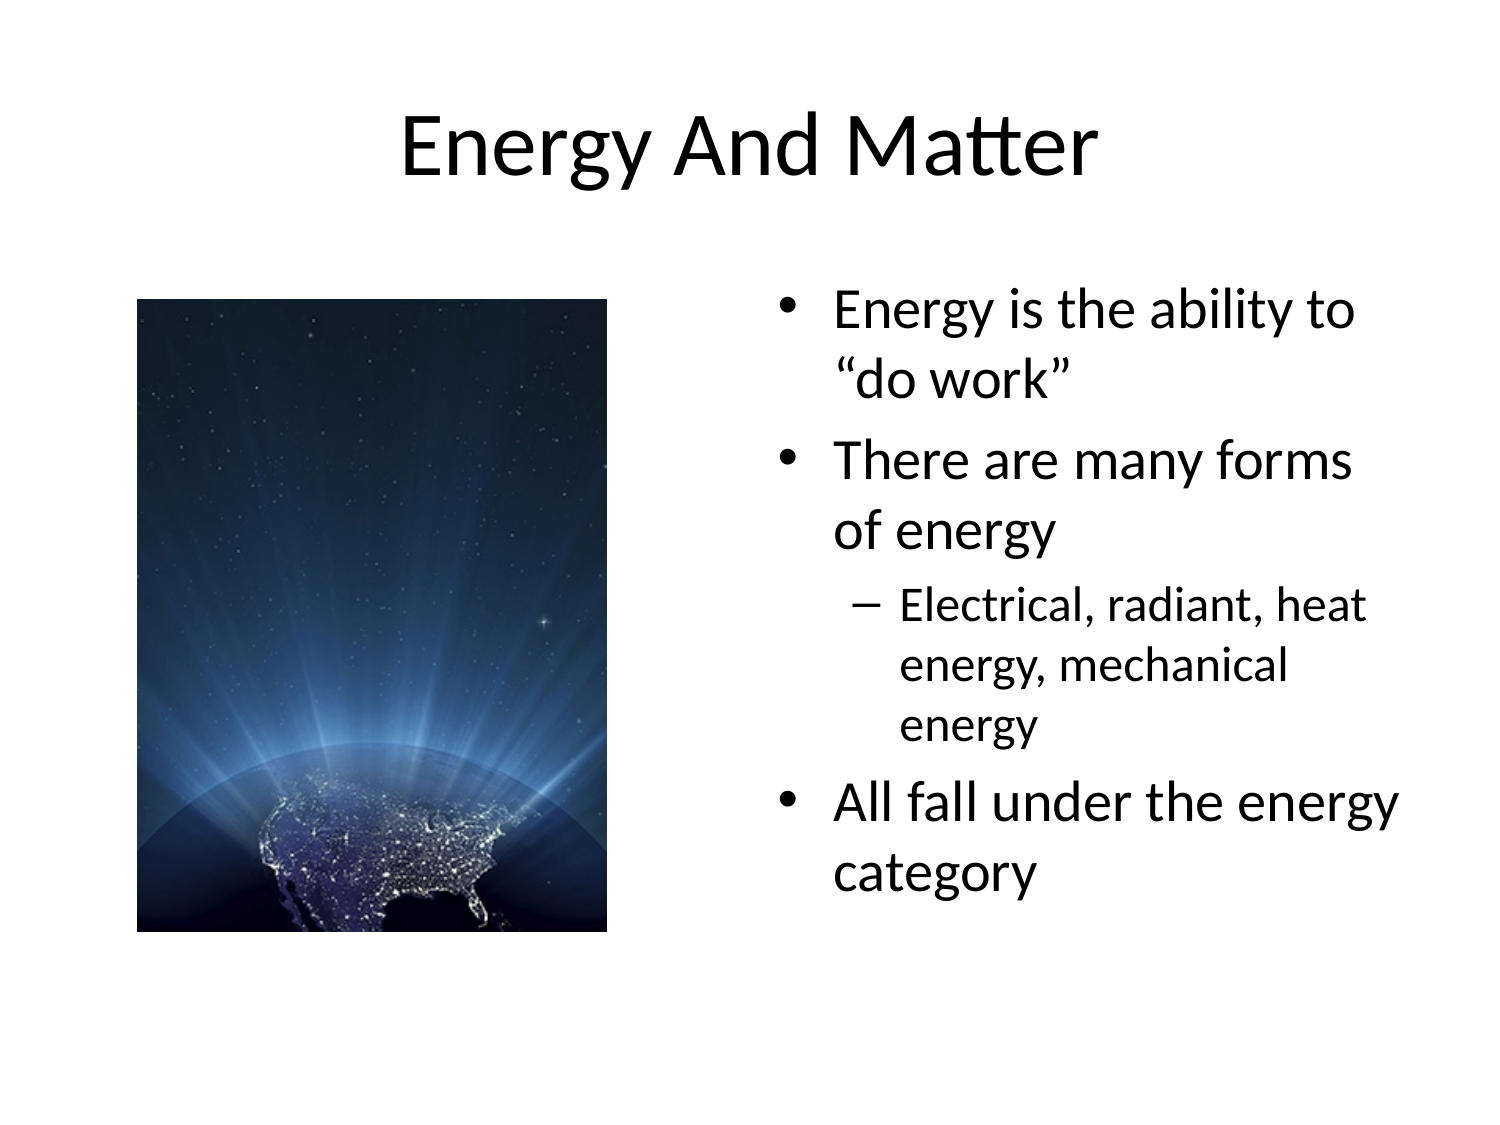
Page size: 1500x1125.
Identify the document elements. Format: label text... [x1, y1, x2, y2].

list Energy is the ability to “do work” There are many forms of energy Electrical, radiant, heat energy, mechanical energy All fall under the energy category [762, 262, 1425, 1005]
picture [137, 299, 607, 932]
title Energy And Matter [75, 45, 1425, 233]
